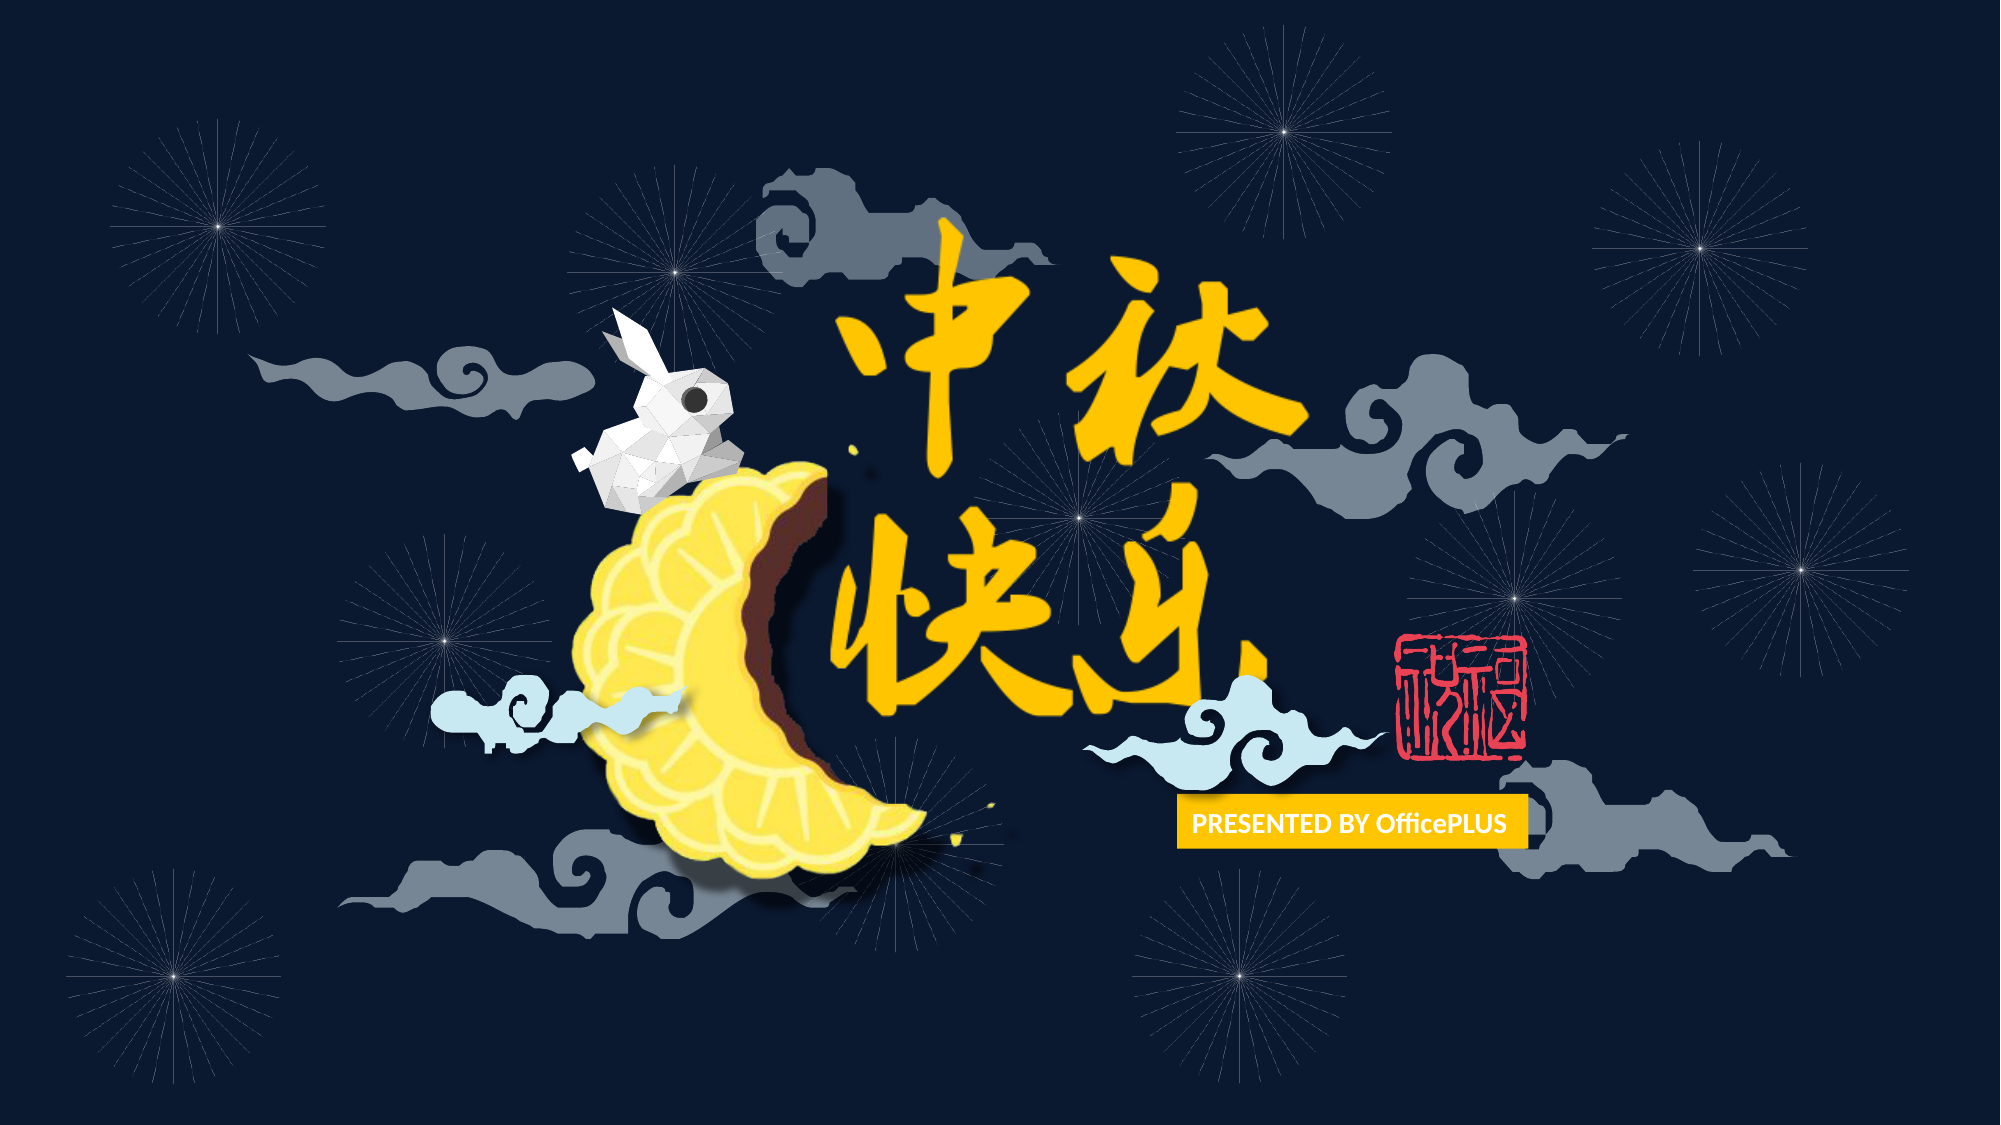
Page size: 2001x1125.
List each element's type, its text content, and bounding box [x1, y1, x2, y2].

picture [1573, 122, 1820, 369]
text_box [246, 346, 559, 420]
picture [1457, 472, 1477, 478]
picture [318, 6, 1634, 1096]
text_box PRESENTED BY OfficePLUS [1433, 793, 1529, 850]
text_box [1433, 354, 1630, 514]
picture [47, 850, 293, 1097]
text_box [430, 675, 530, 754]
text_box [337, 850, 536, 929]
text_box [1497, 760, 1798, 880]
picture [91, 100, 338, 347]
picture [1674, 444, 1921, 690]
